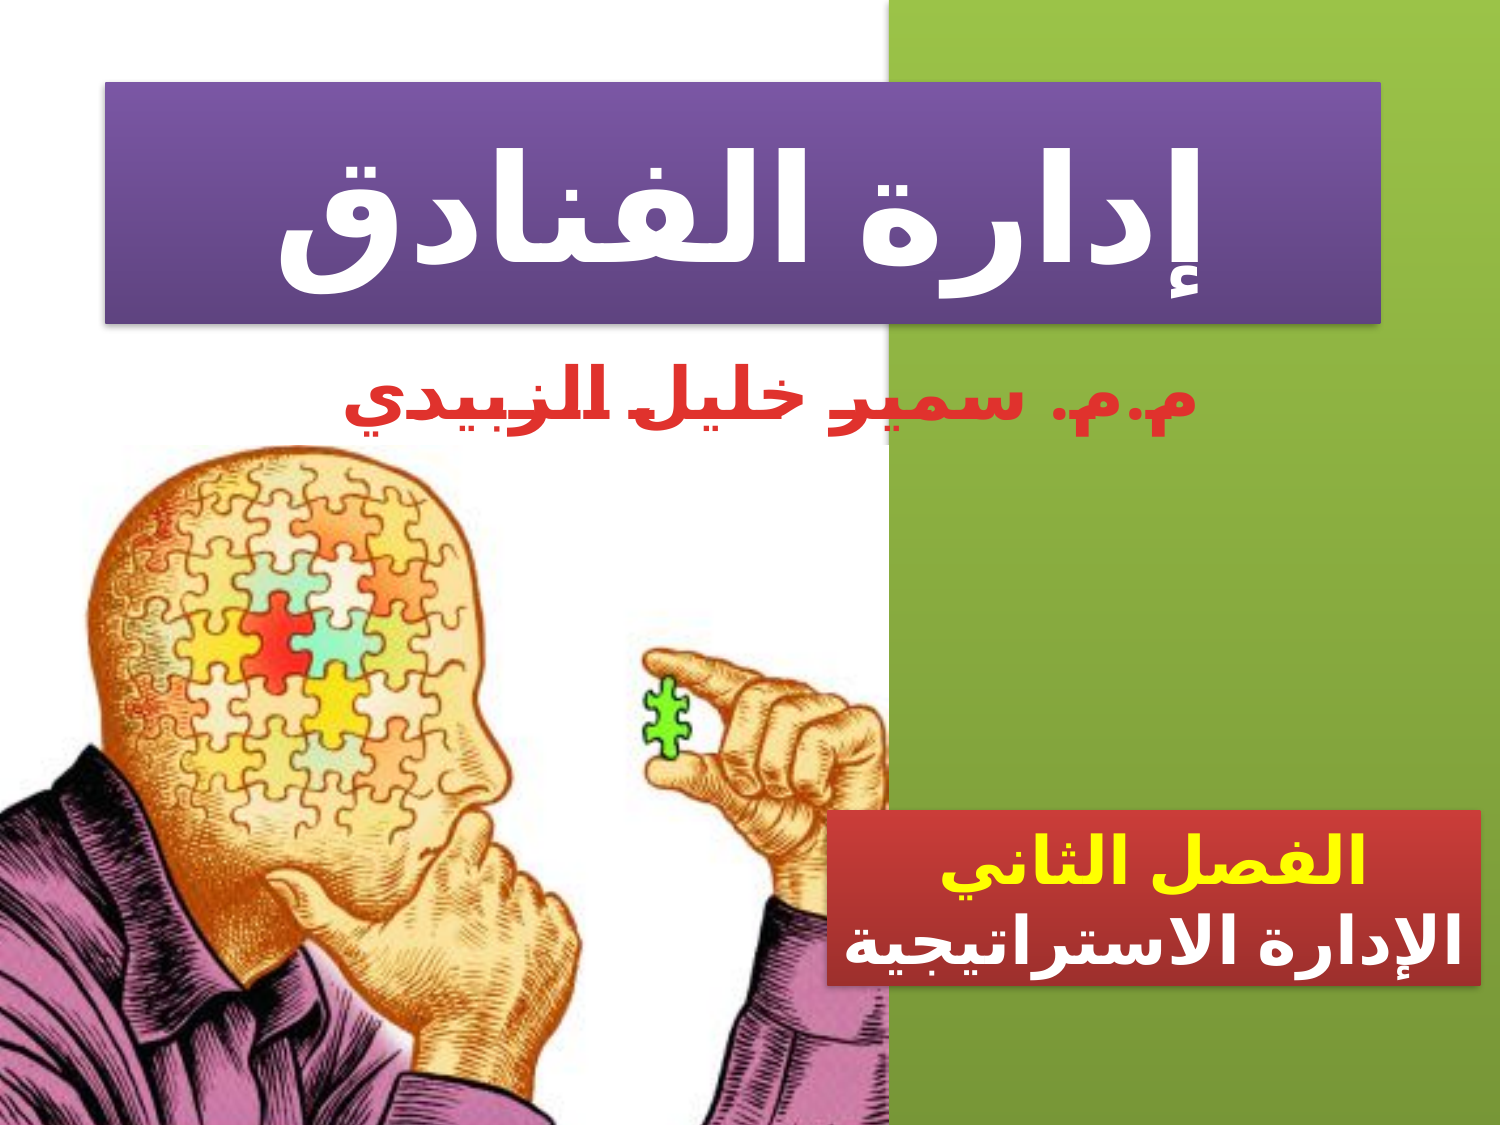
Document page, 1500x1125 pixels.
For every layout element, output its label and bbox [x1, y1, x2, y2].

text_box [0, 81, 1383, 1125]
text_box [888, 0, 1500, 1125]
